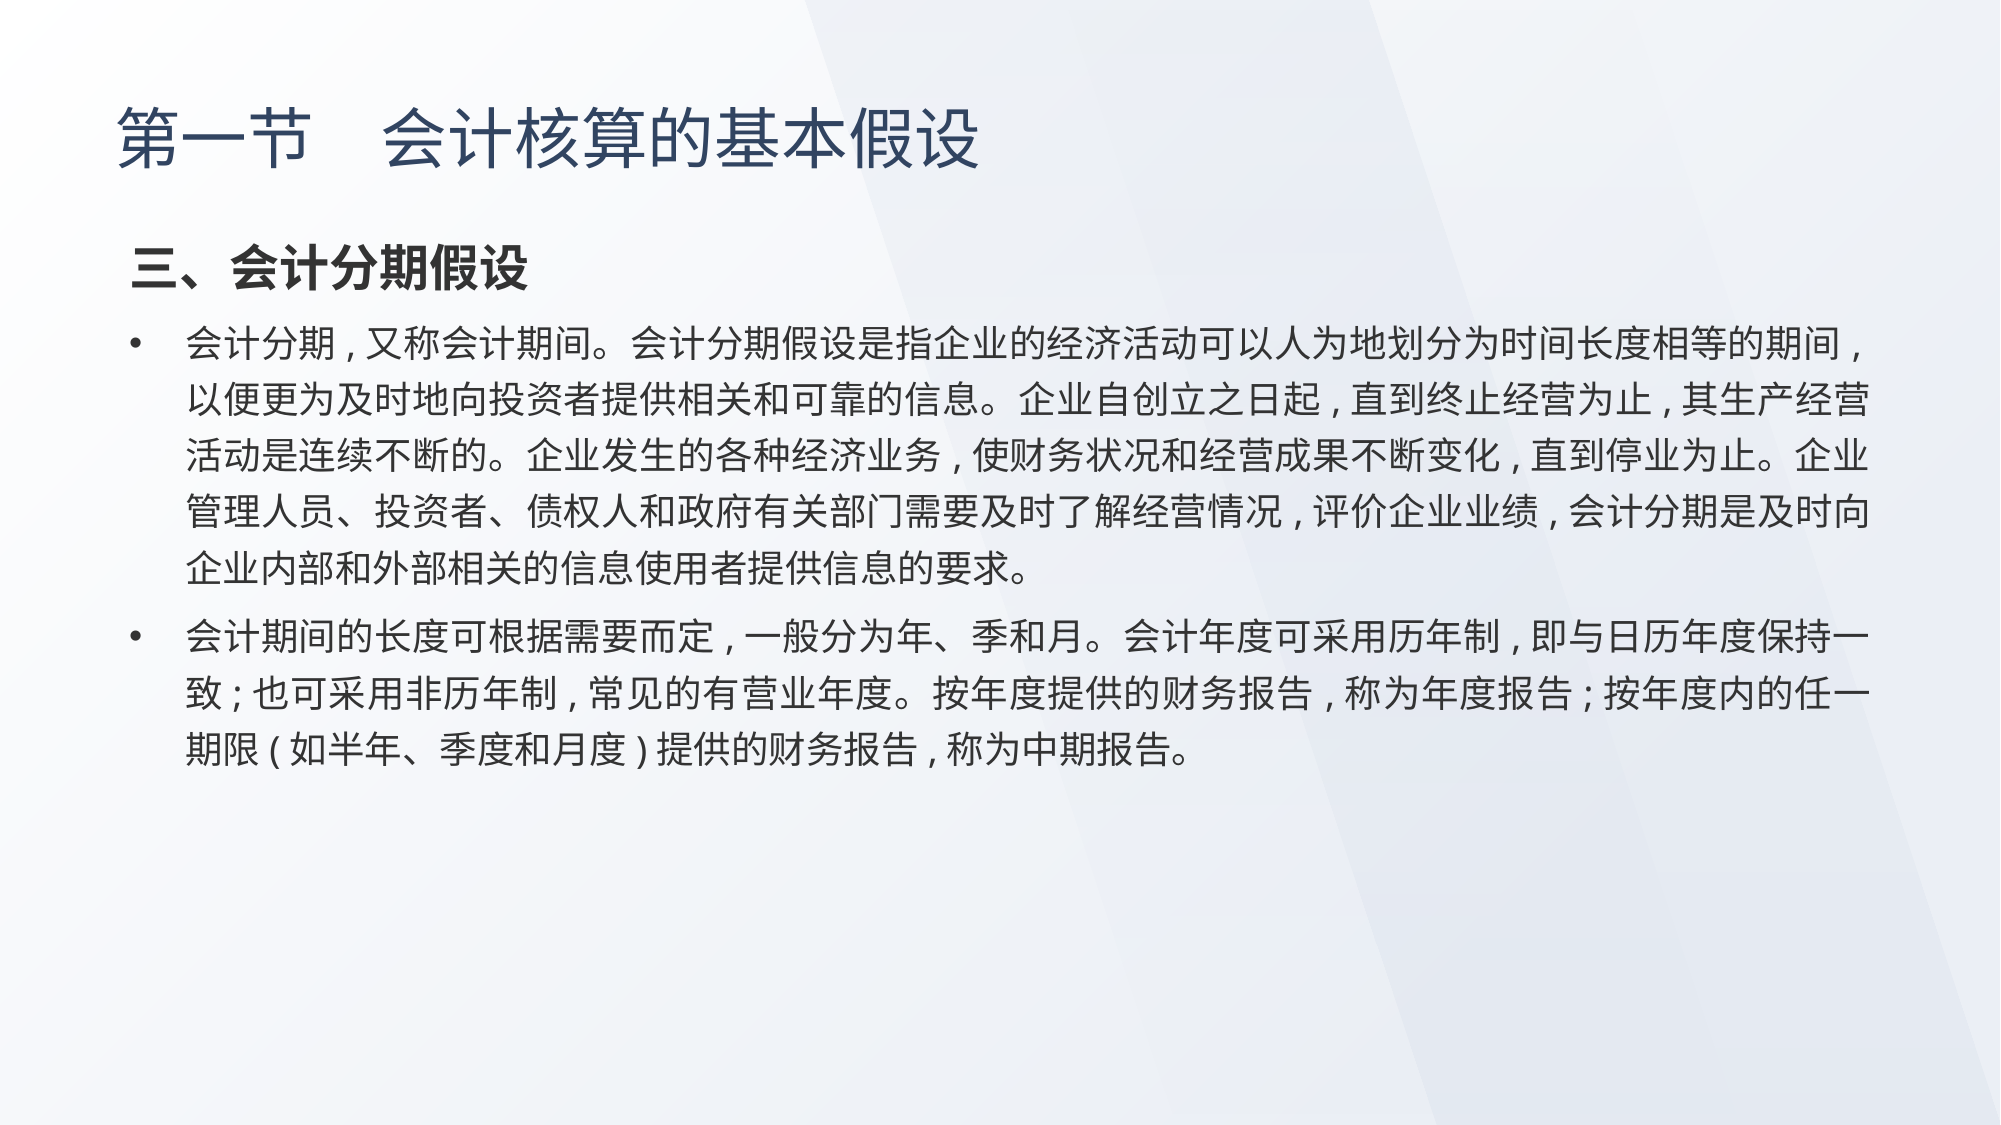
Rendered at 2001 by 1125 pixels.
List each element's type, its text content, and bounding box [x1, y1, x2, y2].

text_box 三、会计分期假设 会计分期,又称会计期间。会计分期假设是指企业的经济活动可以人为地划分为时间长度相等的期间,以便更为及时地向投资者提供相关和可靠的信息。企业自创立之日起,直到终止经营为止,其生产经营活动是连续不断的。企业发生的各种经济业务,使财务状况和经营成果不断变化,直到停业为止。企业管理人员、投资者、债权人和政府有关部门需要及时了解经营情况,评价企业业绩,会计分期是及时向企业内部和外部相关的信息使用者提供信息的要求。 会计期间的长度可根据需要而定,一般分为年、季和月。会计年度可采用历年制,即与日历年度保持一致;也可采用非历年制,常见的有营业年度。按年度提供的财务报告,称为年度报告;按年度内的任一期限(如半年、季度和月度)提供的财务报告,称为中期报告。 [114, 213, 1886, 1013]
title 第一节 会计核算的基本假设 [114, 59, 1886, 178]
